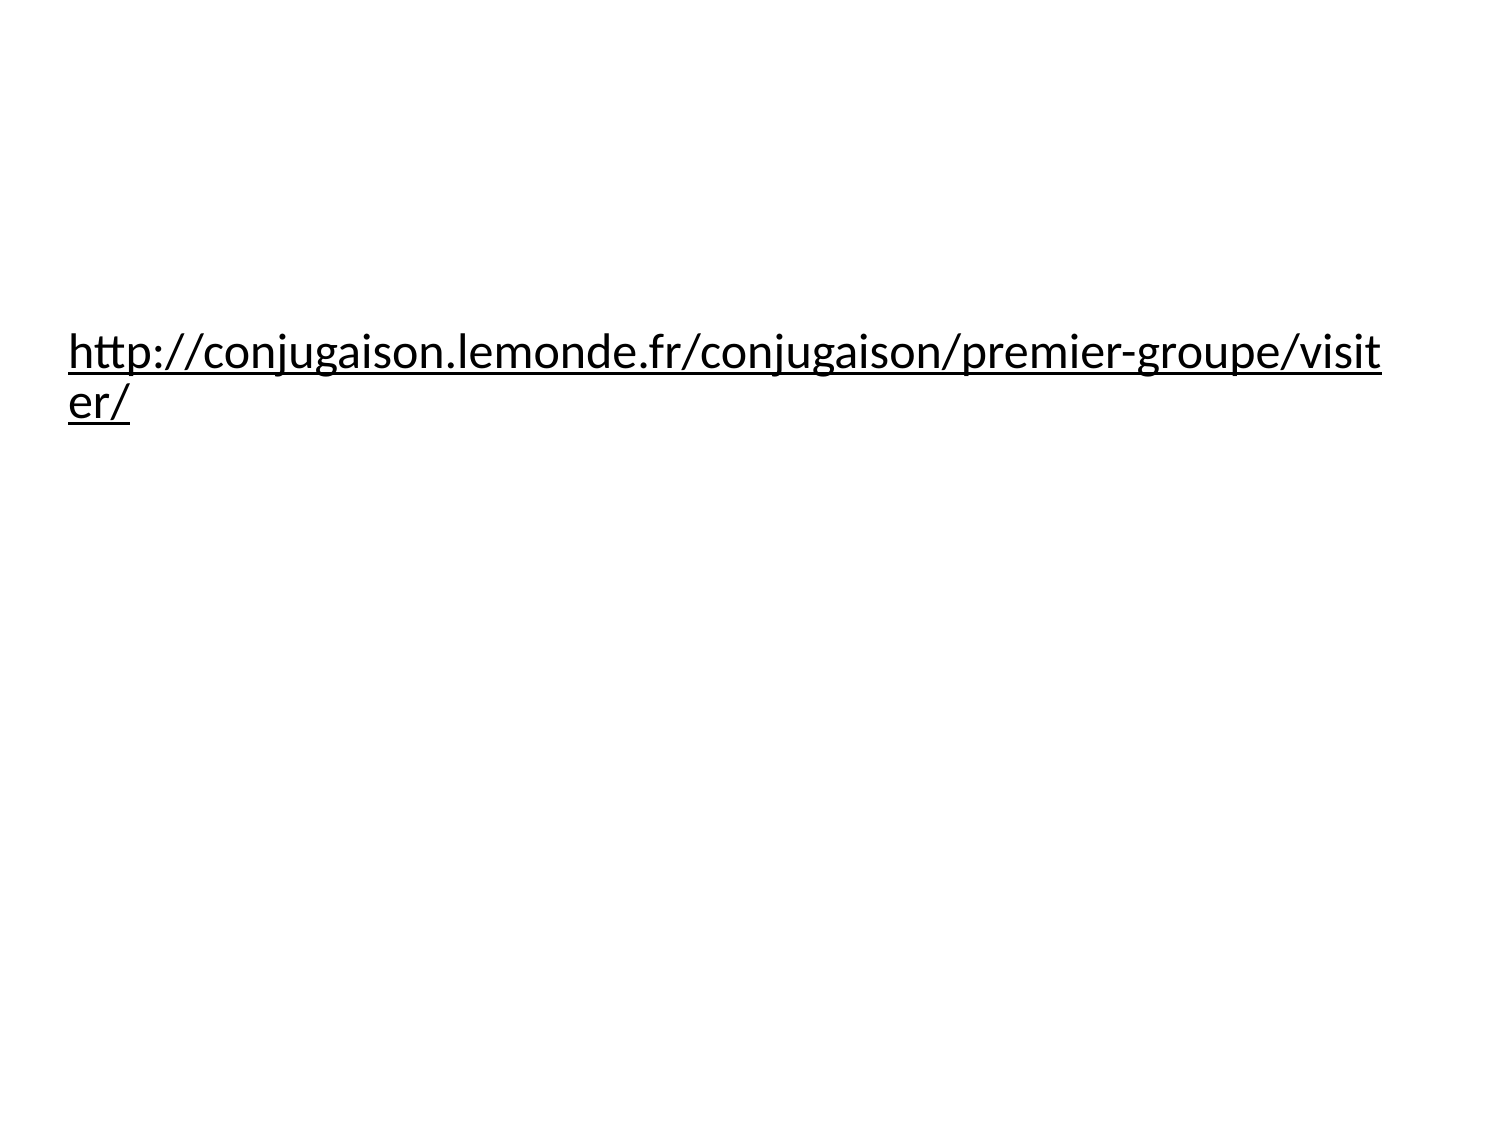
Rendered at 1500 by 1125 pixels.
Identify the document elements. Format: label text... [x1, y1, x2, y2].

title http://conjugaison.lemonde.fr/conjugaison/premier-groupe/visiter/ [53, 314, 1404, 502]
